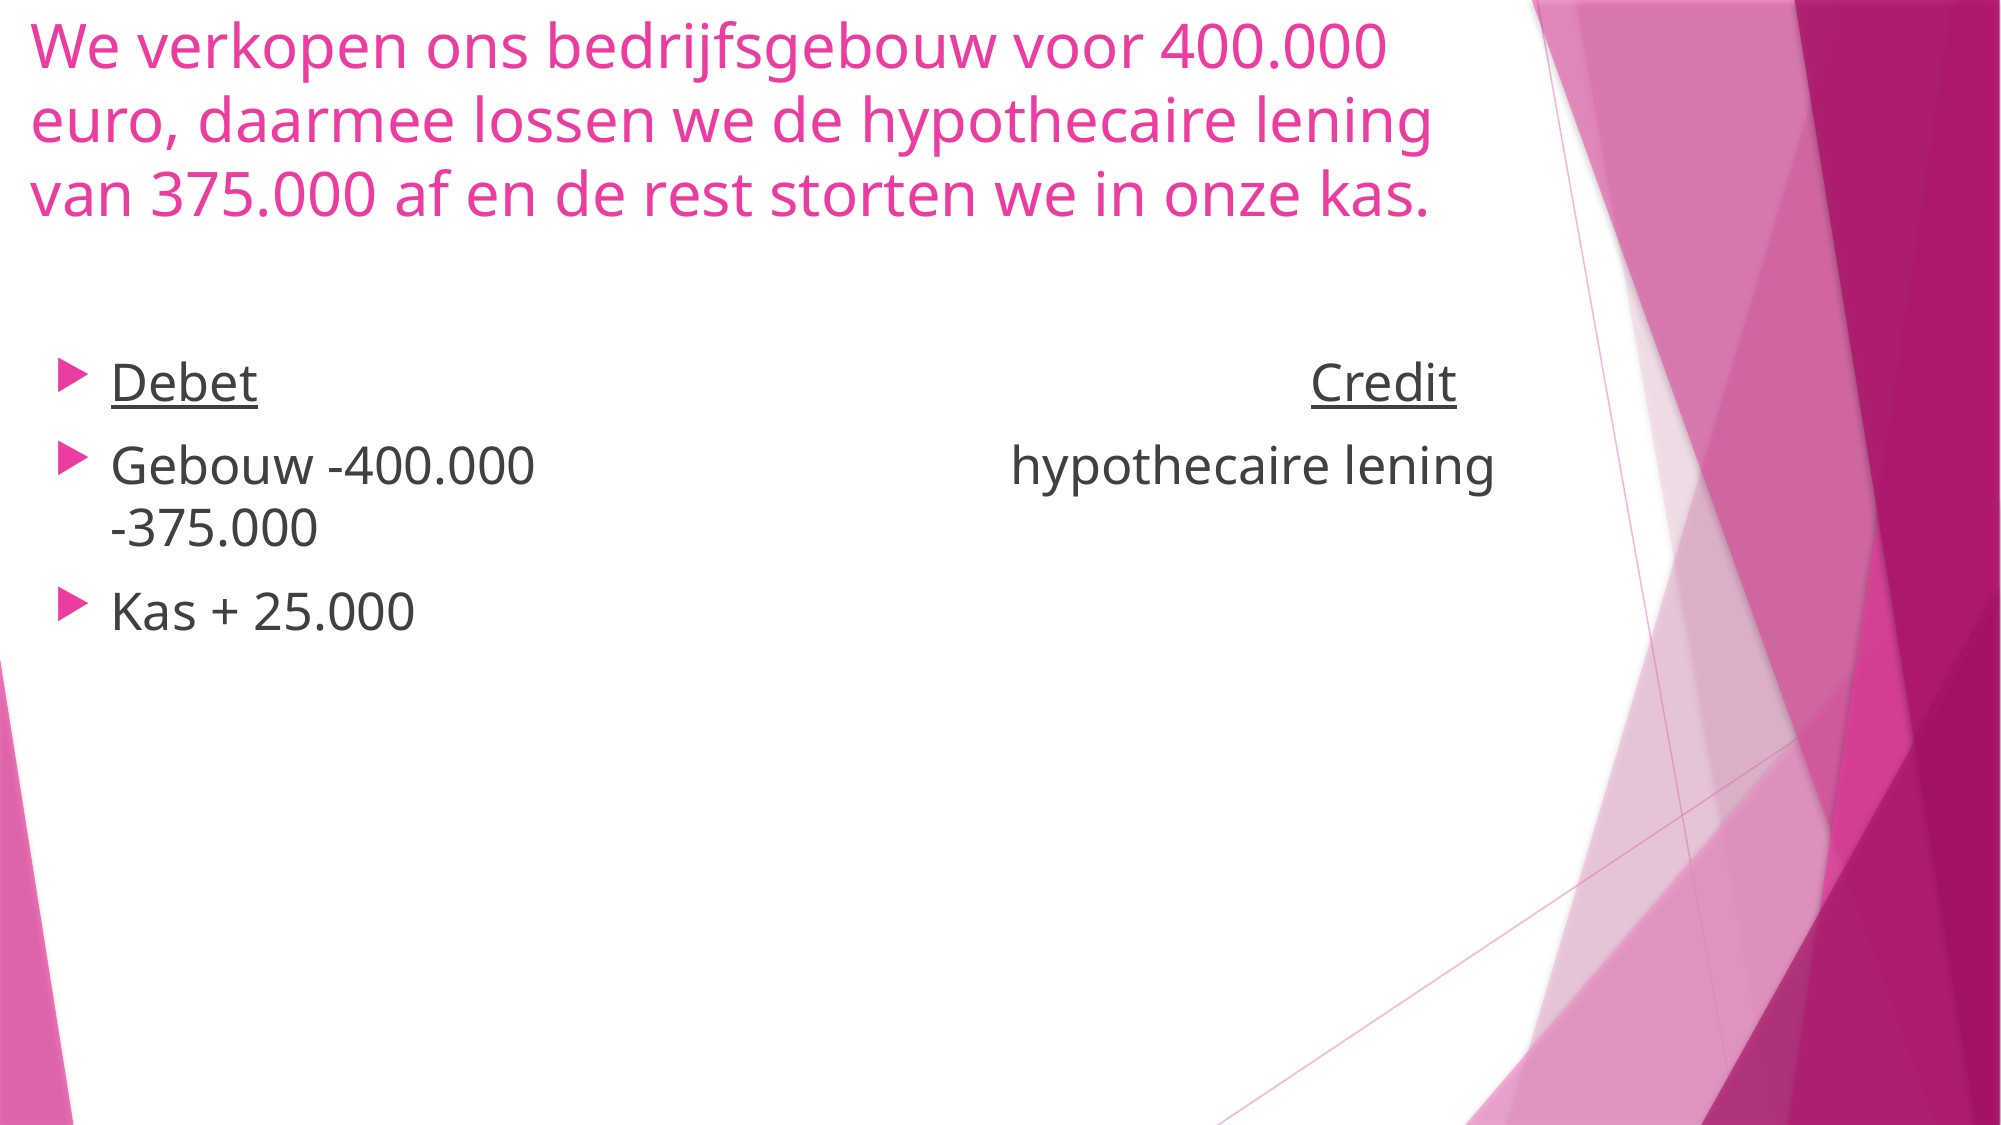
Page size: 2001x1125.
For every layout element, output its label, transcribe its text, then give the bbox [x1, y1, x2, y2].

title We verkopen ons bedrijfsgebouw voor 400.000 euro, daarmee lossen we de hypothecaire lening van 375.000 af en de rest storten we in onze kas. [15, 0, 1522, 317]
list Debet Credit Gebouw -400.000 hypothecaire lening -375.000 Kas + 25.000 [39, 341, 1522, 993]
